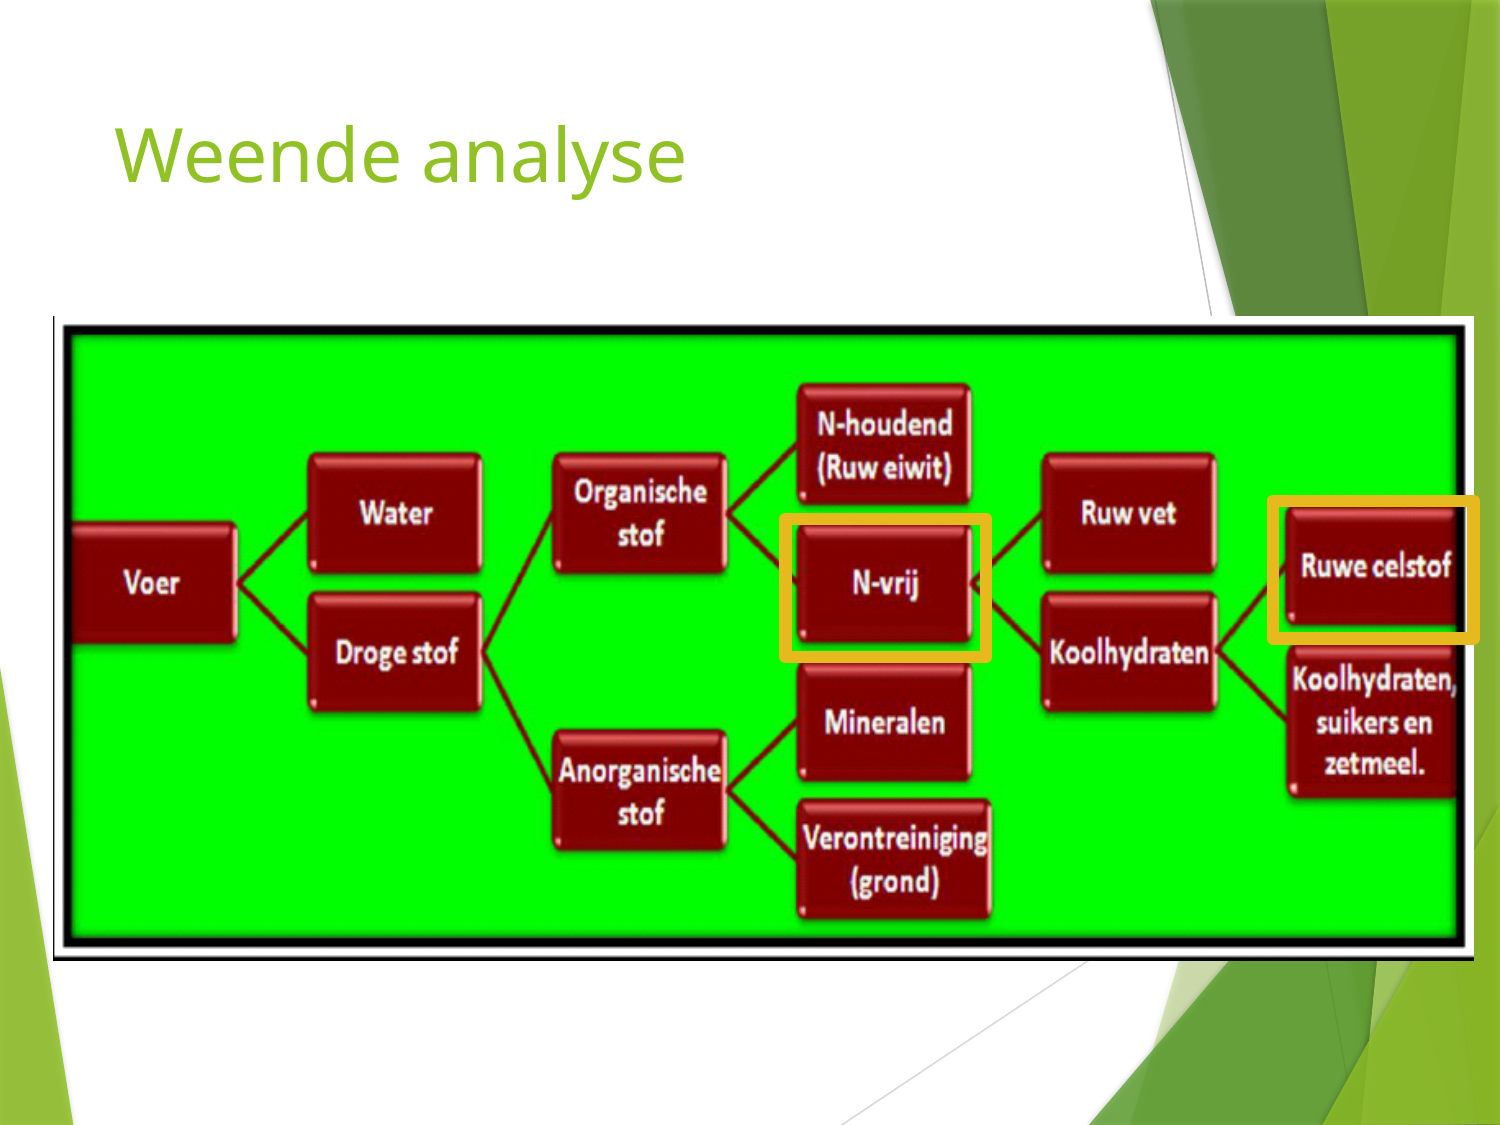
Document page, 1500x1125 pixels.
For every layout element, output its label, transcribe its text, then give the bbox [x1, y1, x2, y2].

picture [52, 316, 1475, 962]
title Weende analyse [99, 99, 1142, 315]
